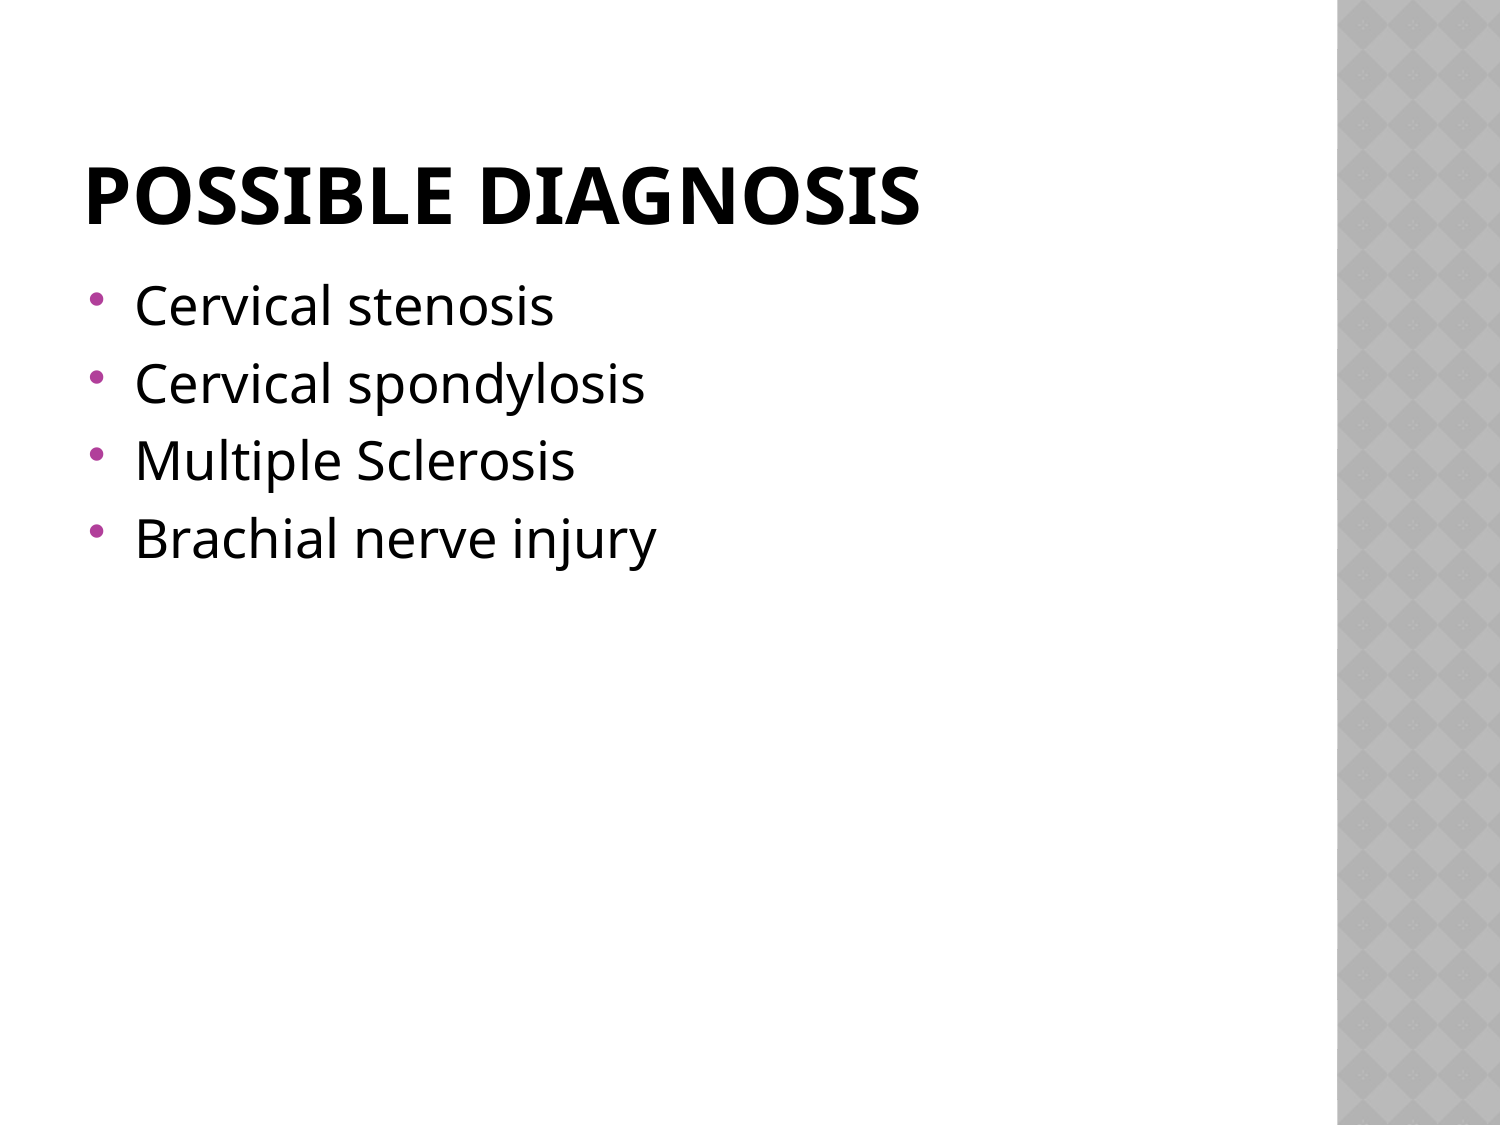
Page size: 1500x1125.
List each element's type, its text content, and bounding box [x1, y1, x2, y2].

title Possible Diagnosis [75, 52, 1263, 240]
list Cervical stenosis Cervical spondylosis Multiple Sclerosis Brachial nerve injury [74, 263, 1263, 1060]
